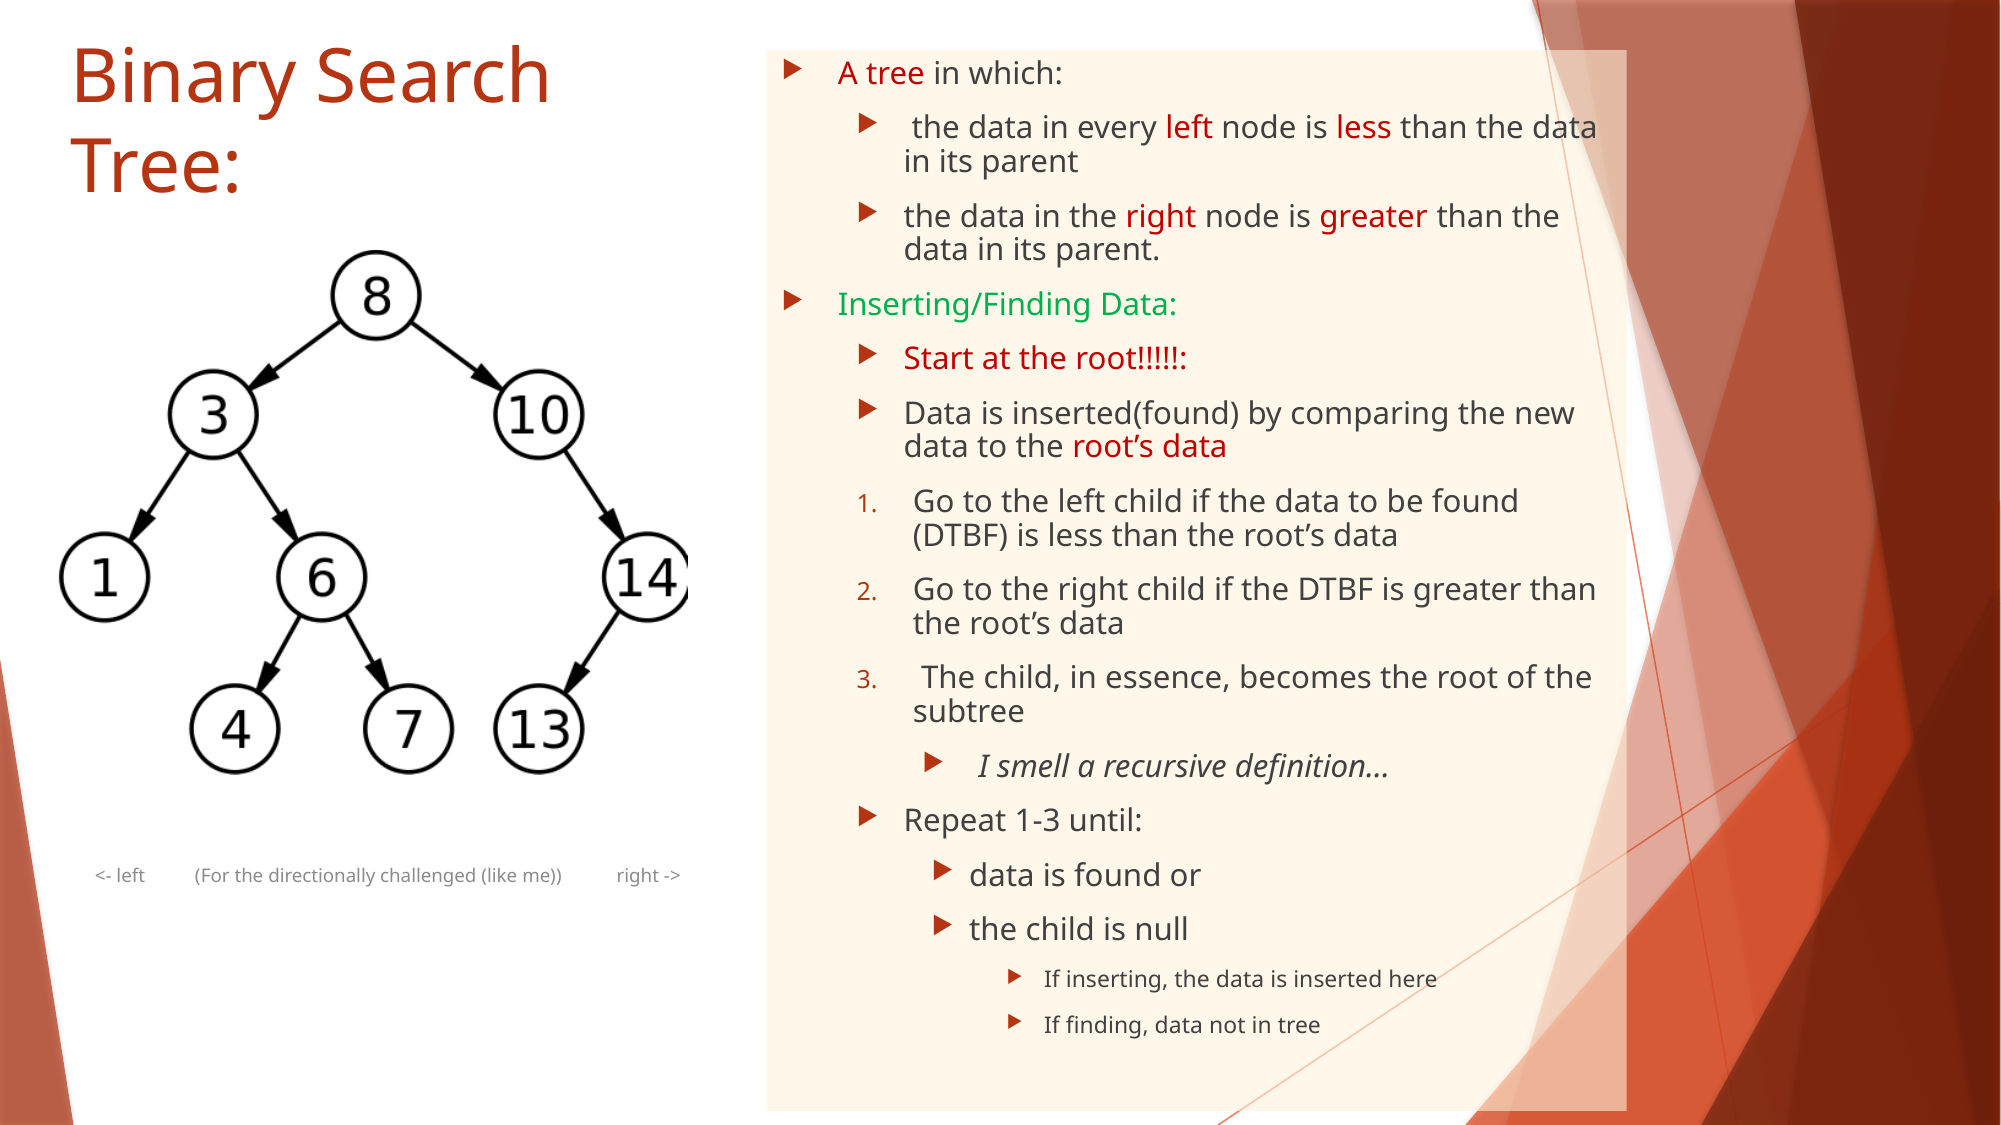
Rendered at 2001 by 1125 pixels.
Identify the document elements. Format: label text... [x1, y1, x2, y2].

title Binary Search Tree: [55, 9, 758, 227]
footer <- left (For the directionally challenged (like me)) right -> [79, 844, 734, 905]
list A tree in which: the data in every left node is less than the data in its parent the data in the right node is greater than the data in its parent. Inserting/Finding Data: Start at the root!!!!!: Data is inserted(found) by comparing the new data to the root’s data Go to the left child if the data to be found (DTBF) is less than the root’s data Go to the right child if the DTBF is greater than the root’s data The child, in essence, becomes the root of the subtree I smell a recursive definition… Repeat 1-3 until: data is found or the child is null If inserting, the data is inserted here If finding, data not in tree [766, 50, 1627, 1111]
picture [53, 249, 688, 776]
